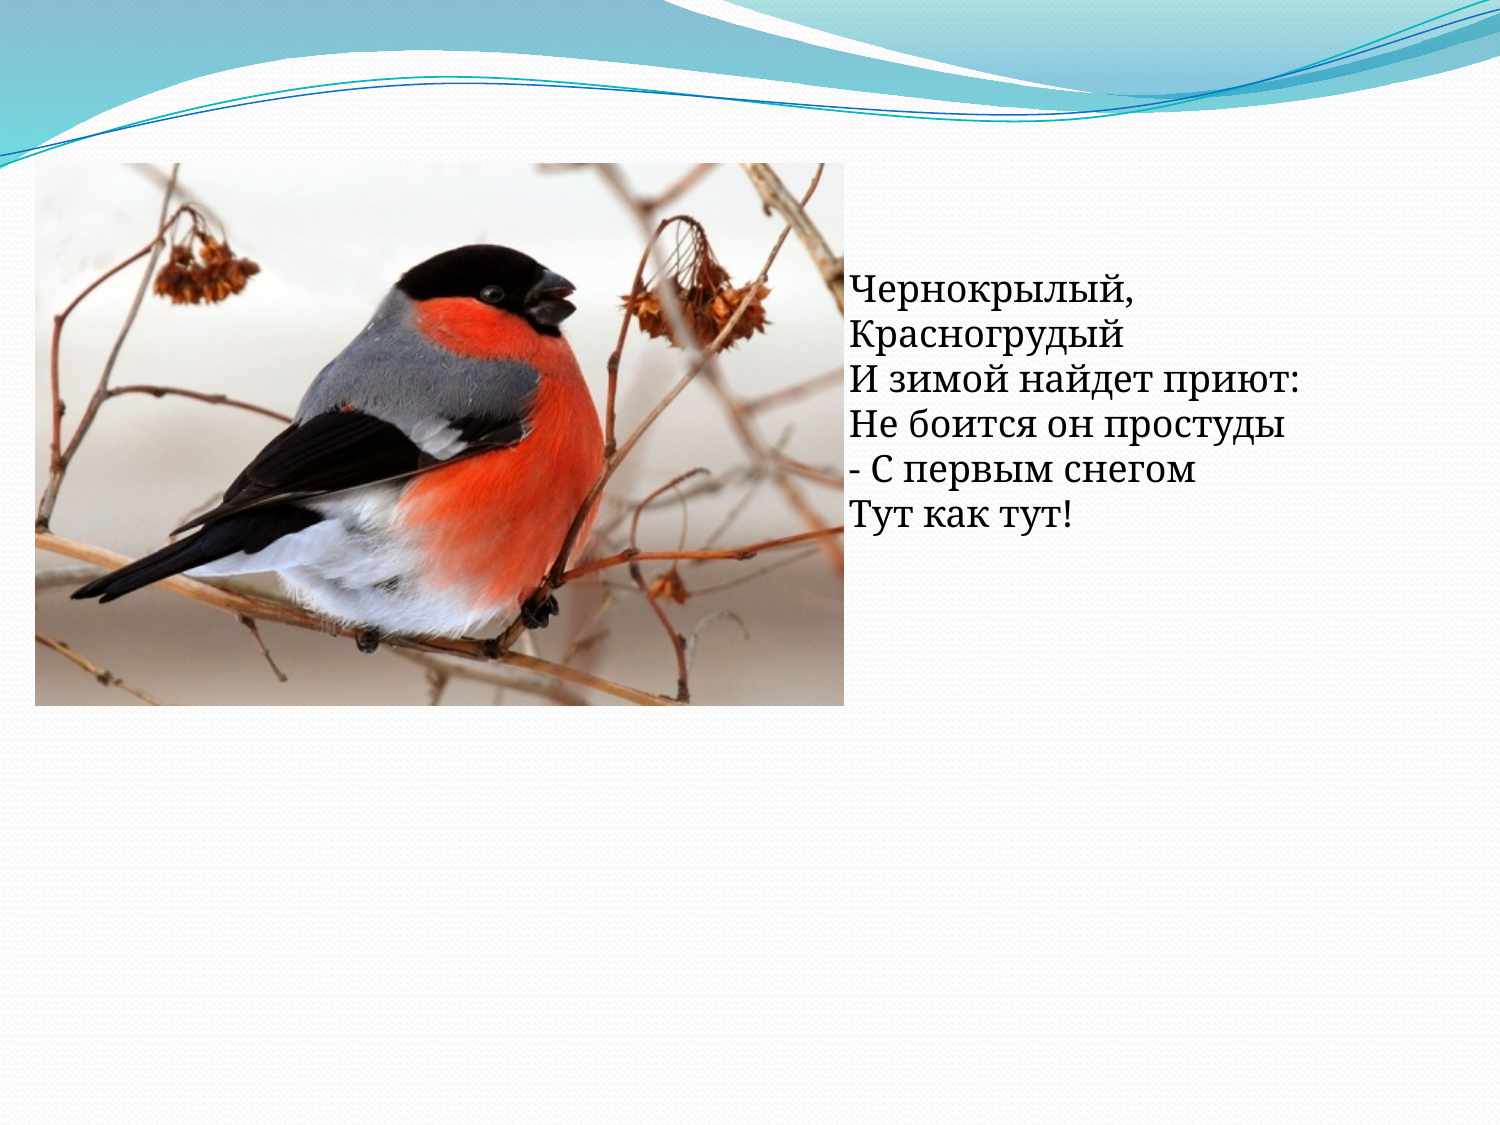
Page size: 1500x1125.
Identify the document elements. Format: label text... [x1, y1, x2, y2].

picture [34, 163, 844, 706]
text_box Чернокрылый, Красногрудый И зимой найдет приют: Не боится он простуды - С первым снегом Тут как тут! [851, 257, 1316, 543]
